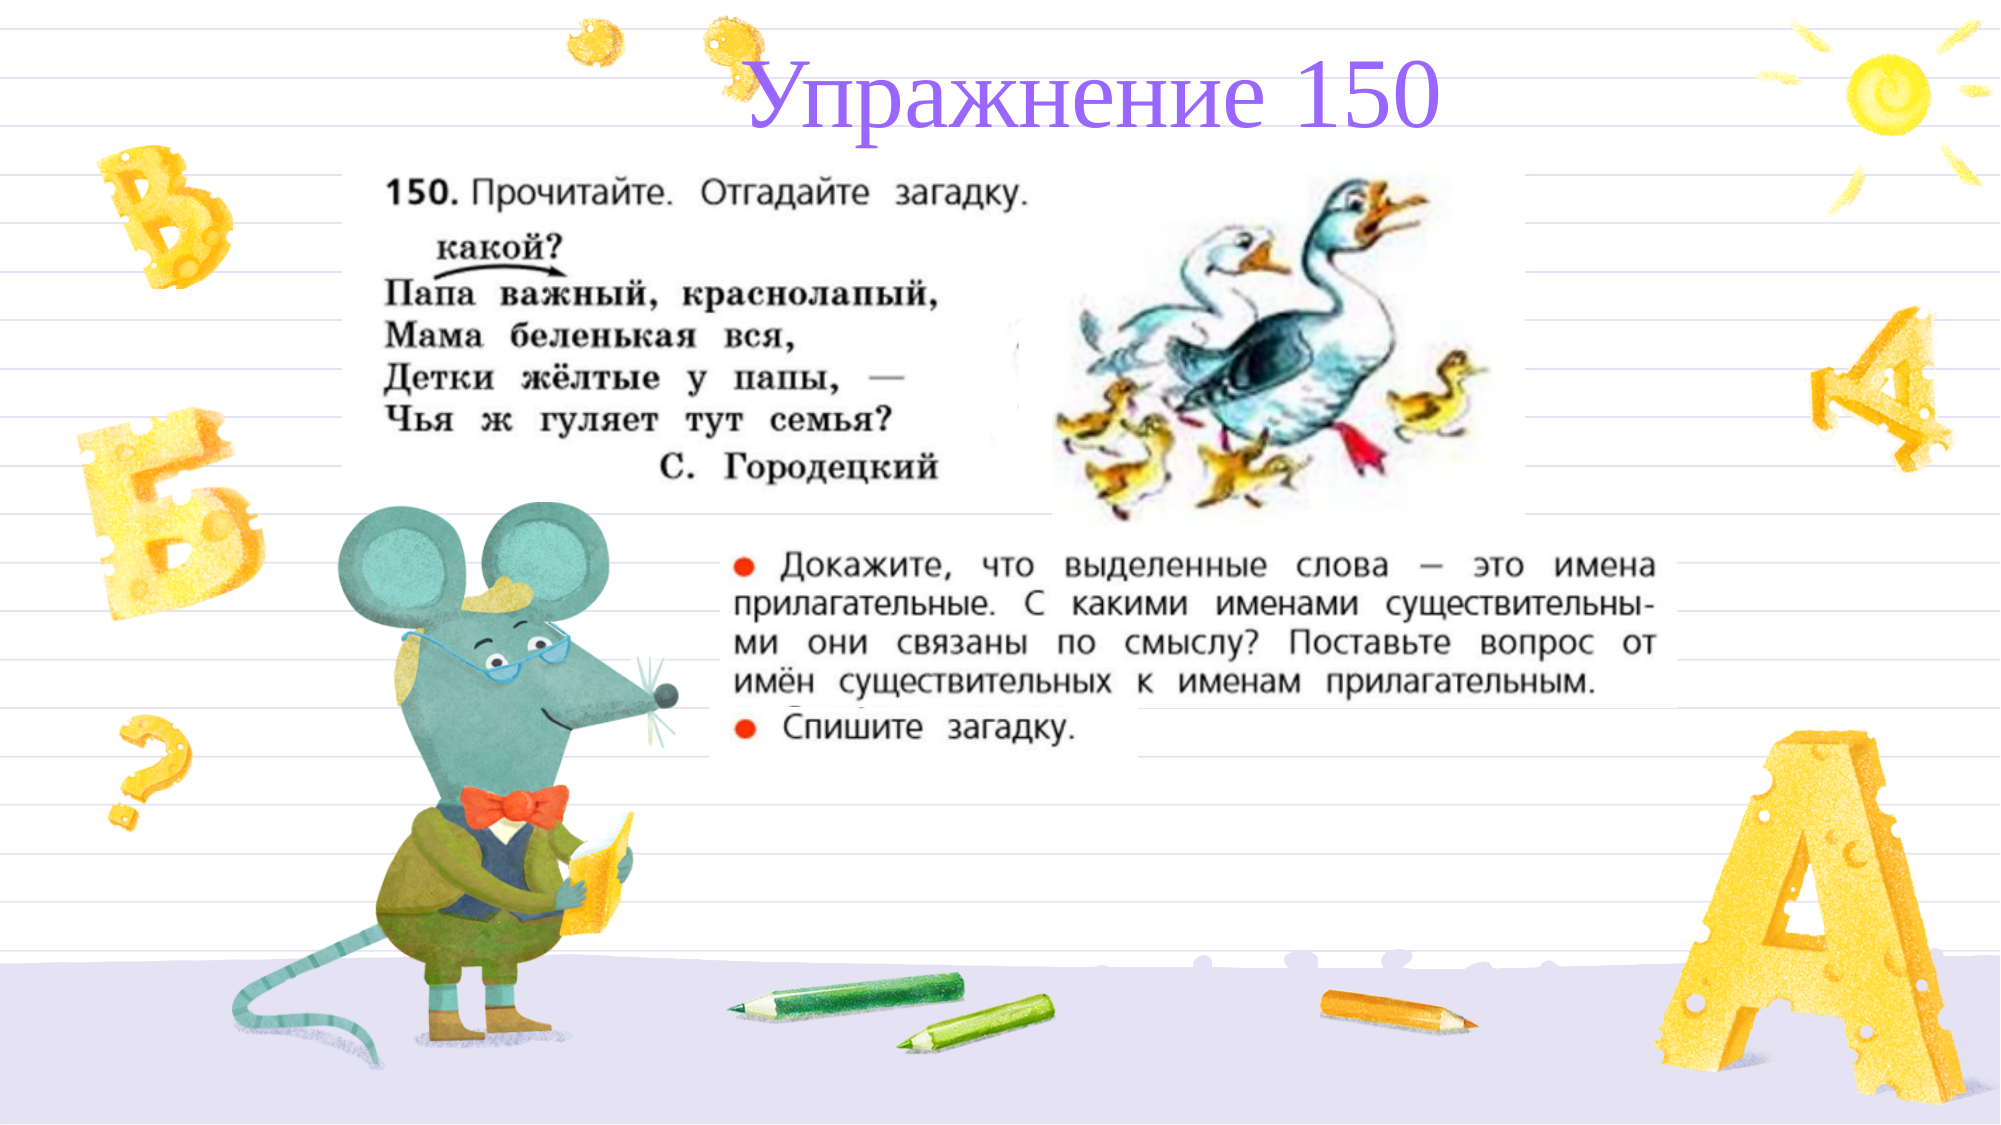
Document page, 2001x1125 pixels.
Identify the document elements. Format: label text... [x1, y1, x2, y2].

picture [565, 15, 765, 103]
picture [726, 970, 1487, 1074]
picture [43, 151, 1525, 1074]
picture [1650, 729, 2001, 1106]
picture [95, 145, 233, 289]
picture [1801, 305, 1957, 479]
picture [107, 714, 193, 833]
picture [1752, 15, 1993, 217]
picture [709, 546, 1677, 778]
text_box Упражнение 150 [724, 20, 1458, 156]
